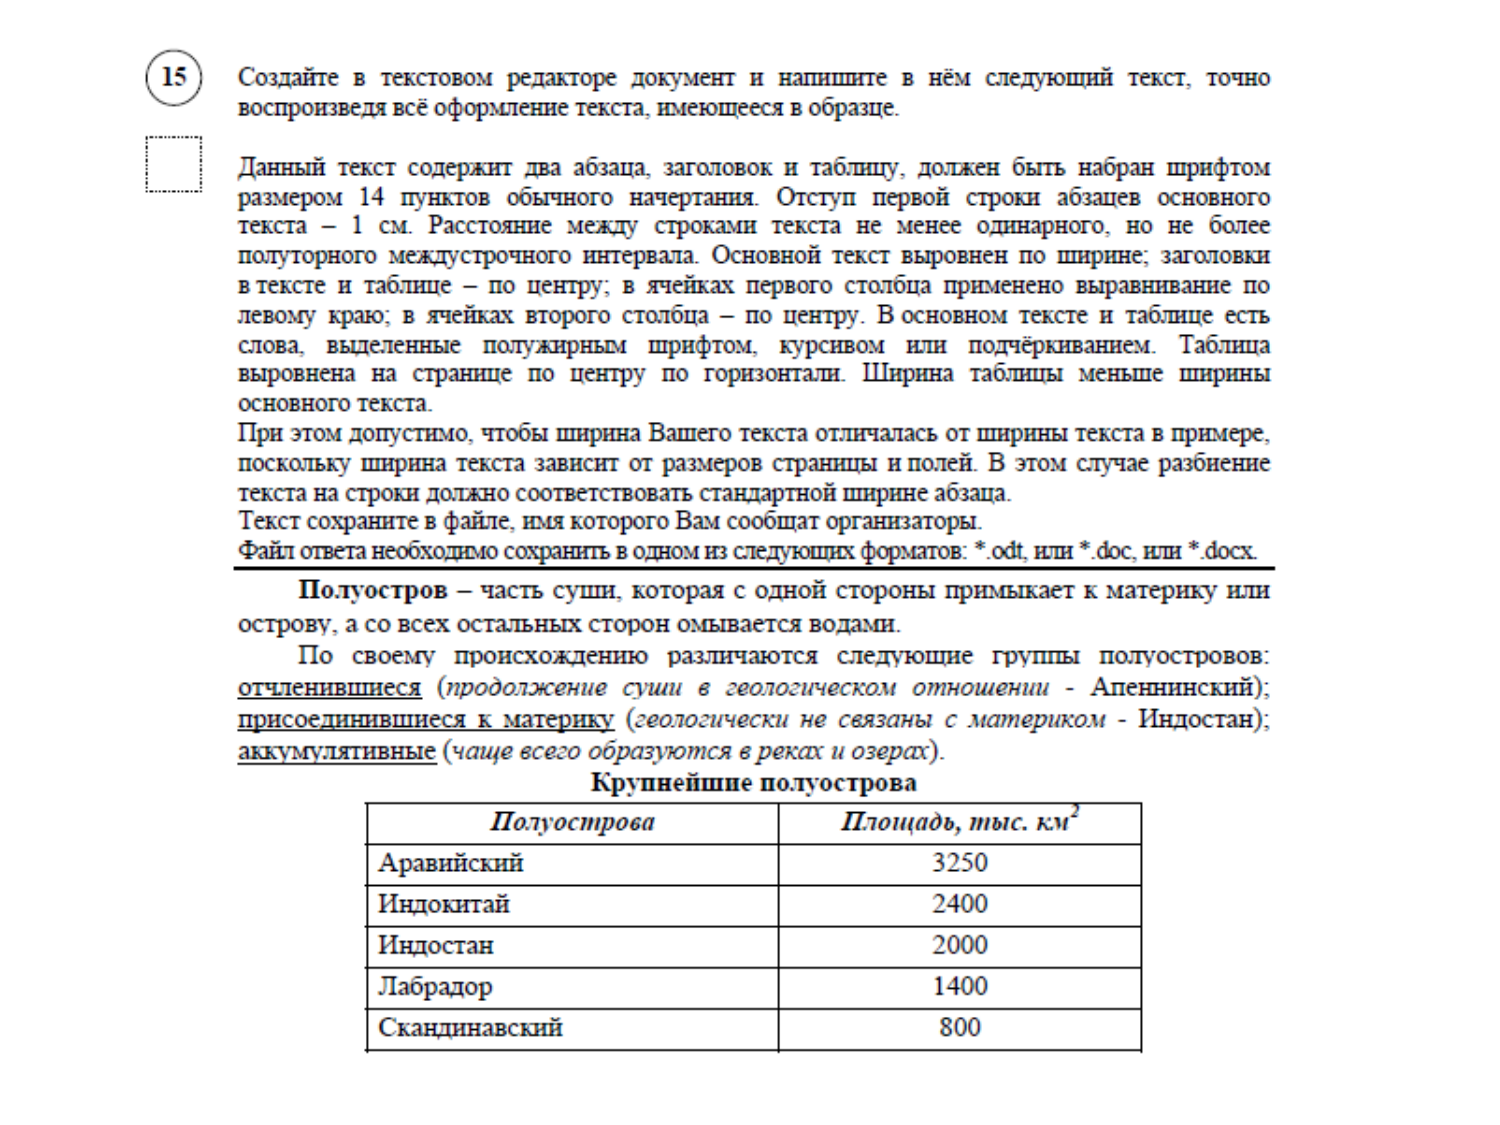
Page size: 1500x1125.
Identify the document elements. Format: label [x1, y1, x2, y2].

picture [135, 30, 1284, 1059]
